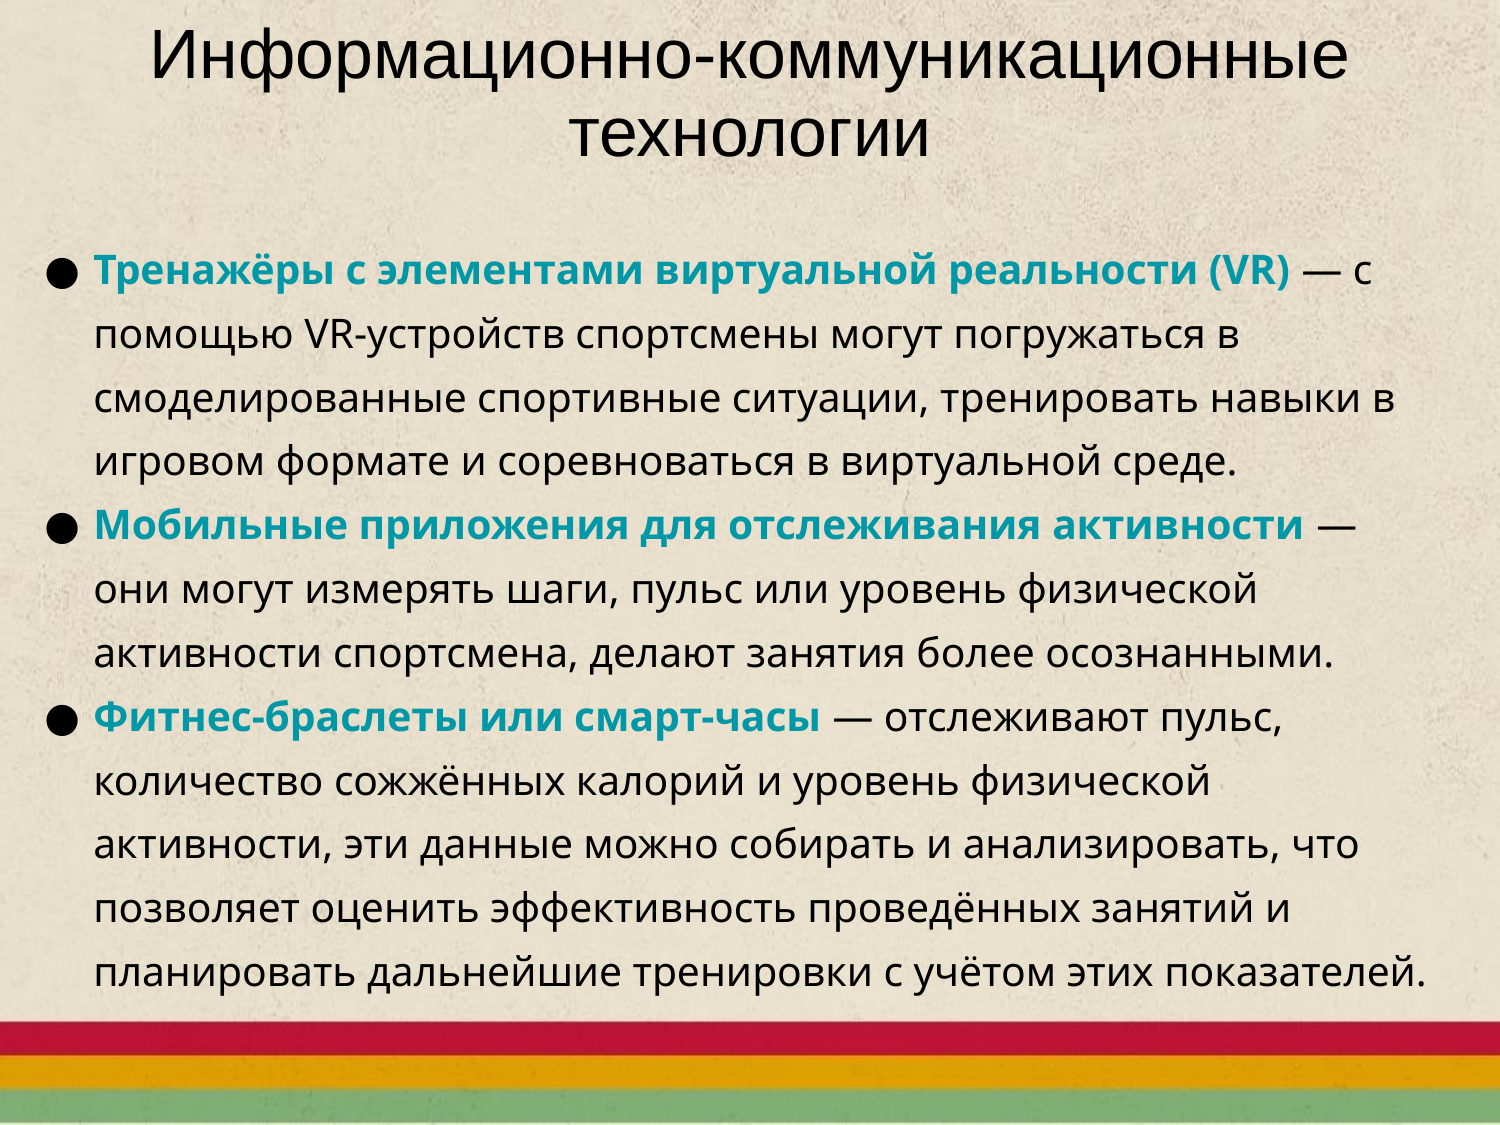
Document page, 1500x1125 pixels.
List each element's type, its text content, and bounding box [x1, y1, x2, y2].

text_box Информационно-коммуникационные технологии [17, 7, 1483, 180]
picture [0, 0, 1500, 1125]
text_box Тренажёры с элементами виртуальной реальности (VR) — с помощью VR-устройств спортсмены могут погружаться в смоделированные спортивные ситуации, тренировать навыки в игровом формате и соревноваться в виртуальной среде. Мобильные приложения для отслеживания активности — они могут измерять шаги, пульс или уровень физической активности спортсмена, делают занятия более осознанными. Фитнес-браслеты или смарт-часы — отслеживают пульс, количество сожжённых калорий и уровень физической активности, эти данные можно собирать и анализировать, что позволяет оценить эффективность проведённых занятий и планировать дальнейшие тренировки с учётом этих показателей. [4, 208, 1458, 1024]
